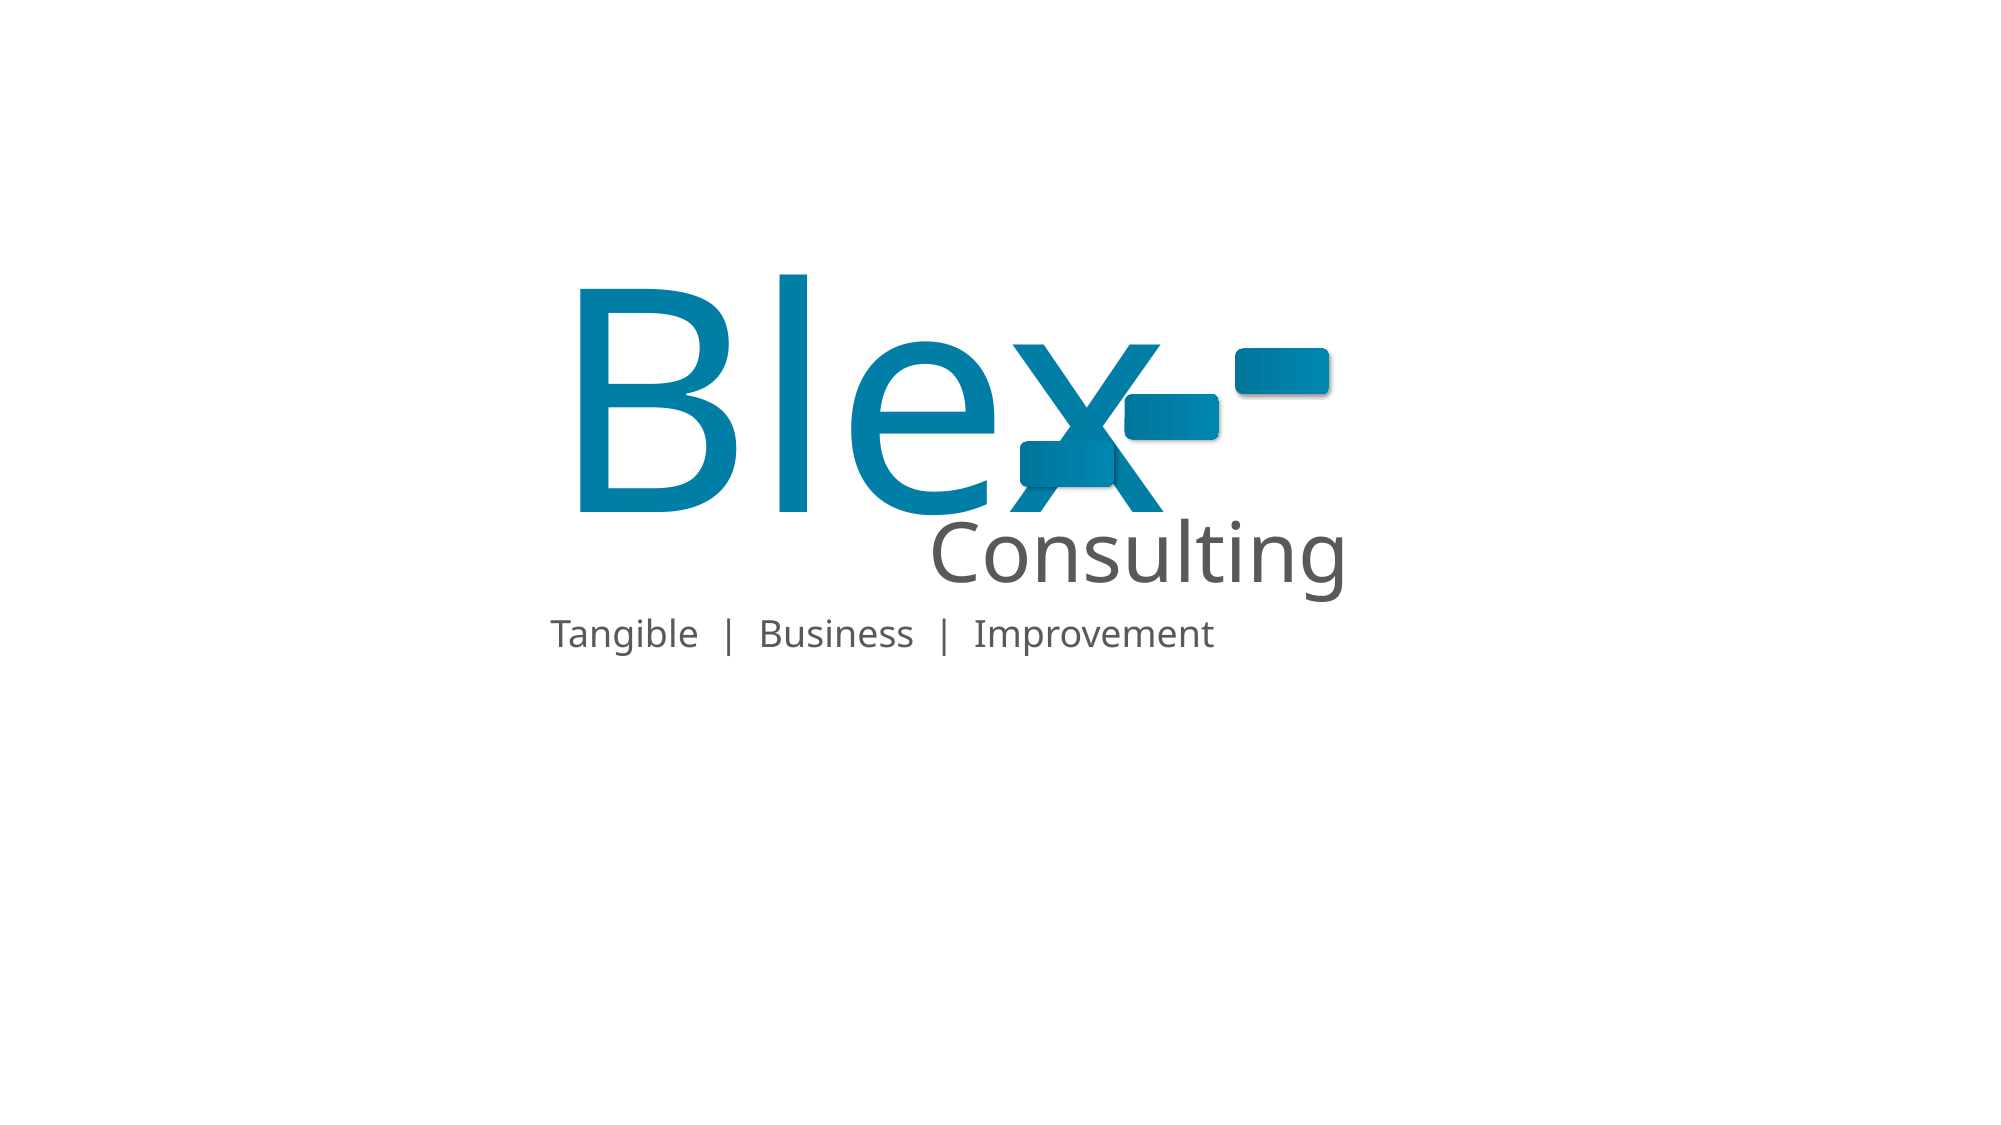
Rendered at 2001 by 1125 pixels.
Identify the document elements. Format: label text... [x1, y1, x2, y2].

text_box [1018, 440, 1115, 488]
text_box Consulting [913, 491, 1584, 607]
text_box Blex [535, 192, 1203, 583]
text_box [1123, 392, 1220, 441]
text_box [1233, 347, 1331, 396]
text_box Tangible | Business | Improvement [535, 602, 1384, 663]
